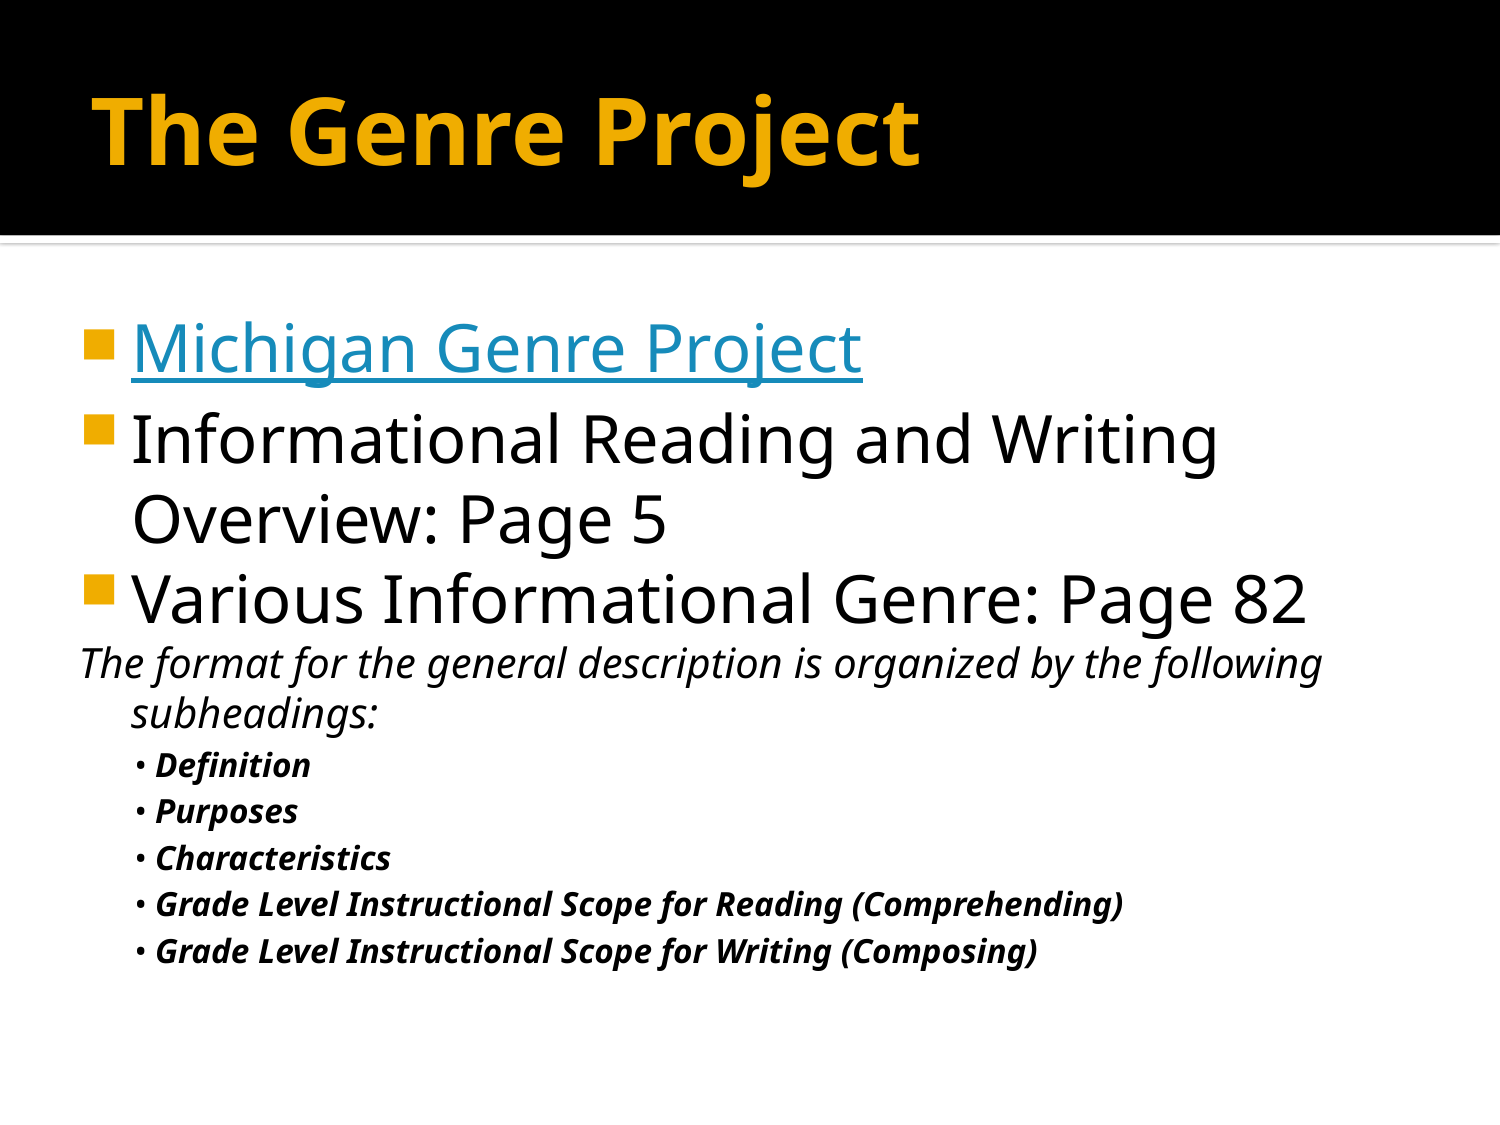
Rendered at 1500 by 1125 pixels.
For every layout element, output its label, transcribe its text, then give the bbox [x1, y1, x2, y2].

list Michigan Genre Project Informational Reading and Writing Overview: Page 5 Various Informational Genre: Page 82 The format for the general description is organized by the following subheadings: • Definition • Purposes • Characteristics • Grade Level Instructional Scope for Reading (Comprehending) • Grade Level Instructional Scope for Writing (Composing) [50, 291, 1463, 1050]
title The Genre Project [75, 25, 1425, 231]
